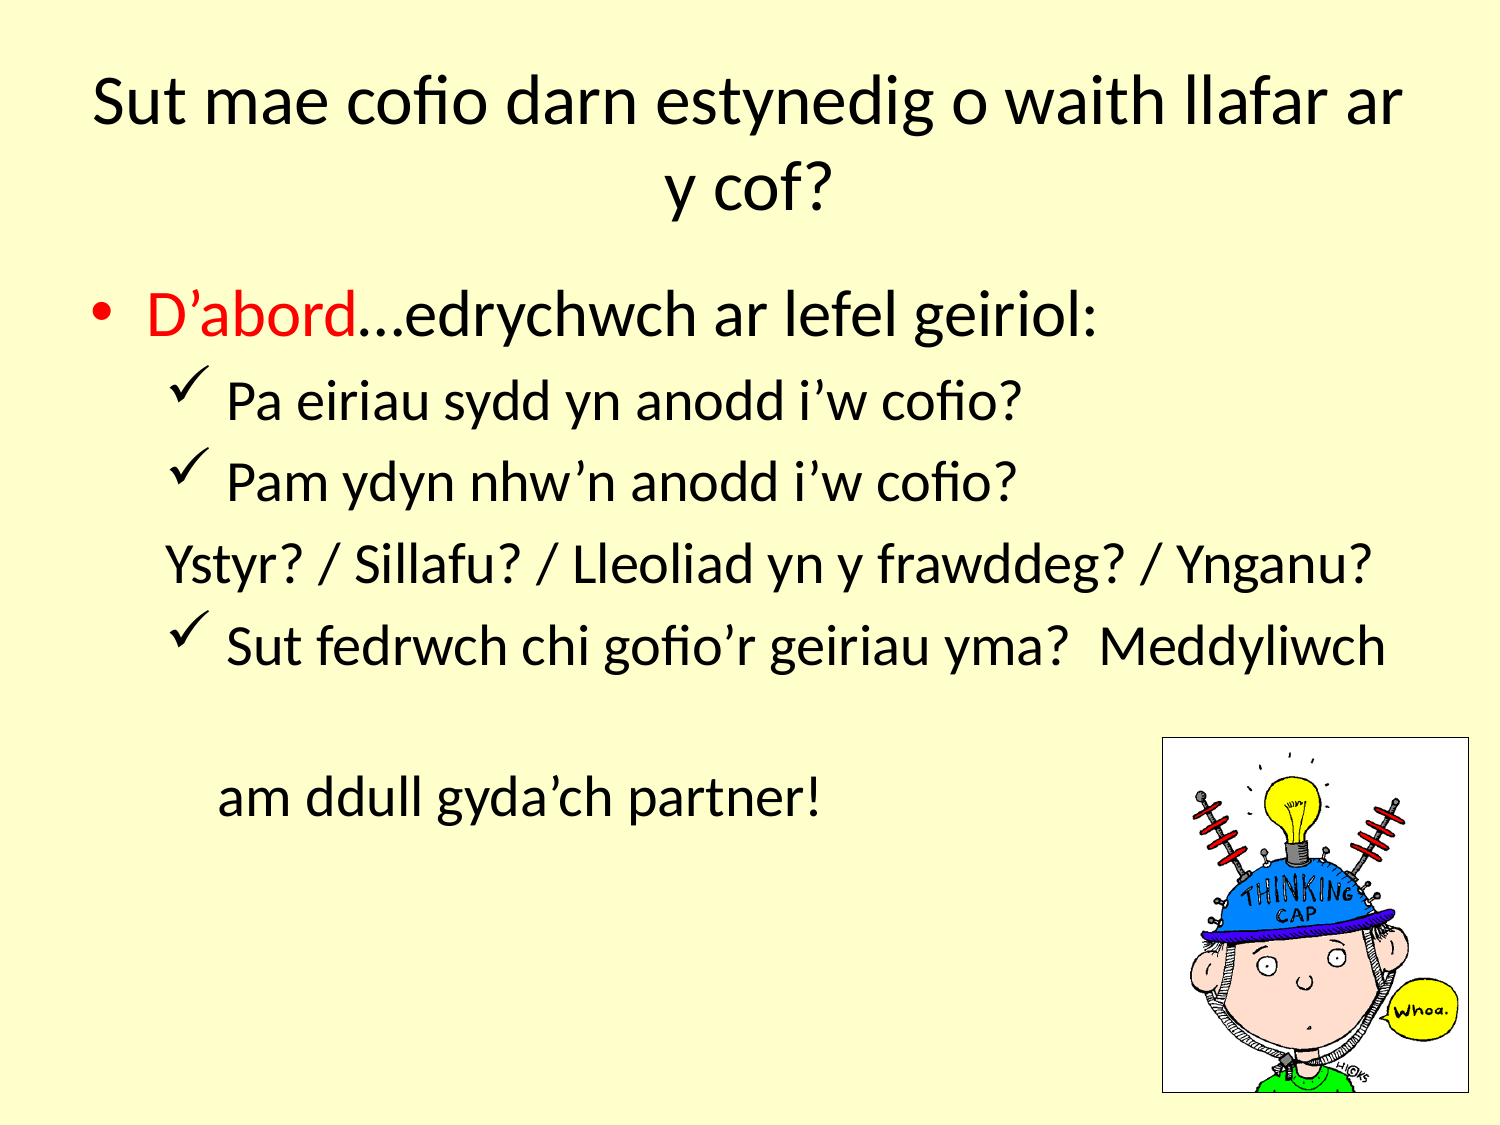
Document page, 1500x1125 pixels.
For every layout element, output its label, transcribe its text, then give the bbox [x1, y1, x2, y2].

picture [1162, 737, 1469, 1093]
title Sut mae cofio darn estynedig o waith llafar ar y cof? [75, 45, 1425, 233]
list D’abord…edrychwch ar lefel geiriol: Pa eiriau sydd yn anodd i’w cofio? Pam ydyn nhw’n anodd i’w cofio? Ystyr? / Sillafu? / Lleoliad yn y frawddeg? / Ynganu? Sut fedrwch chi gofio’r geiriau yma? Meddyliwch am ddull gyda’ch partner! [75, 262, 1425, 1005]
